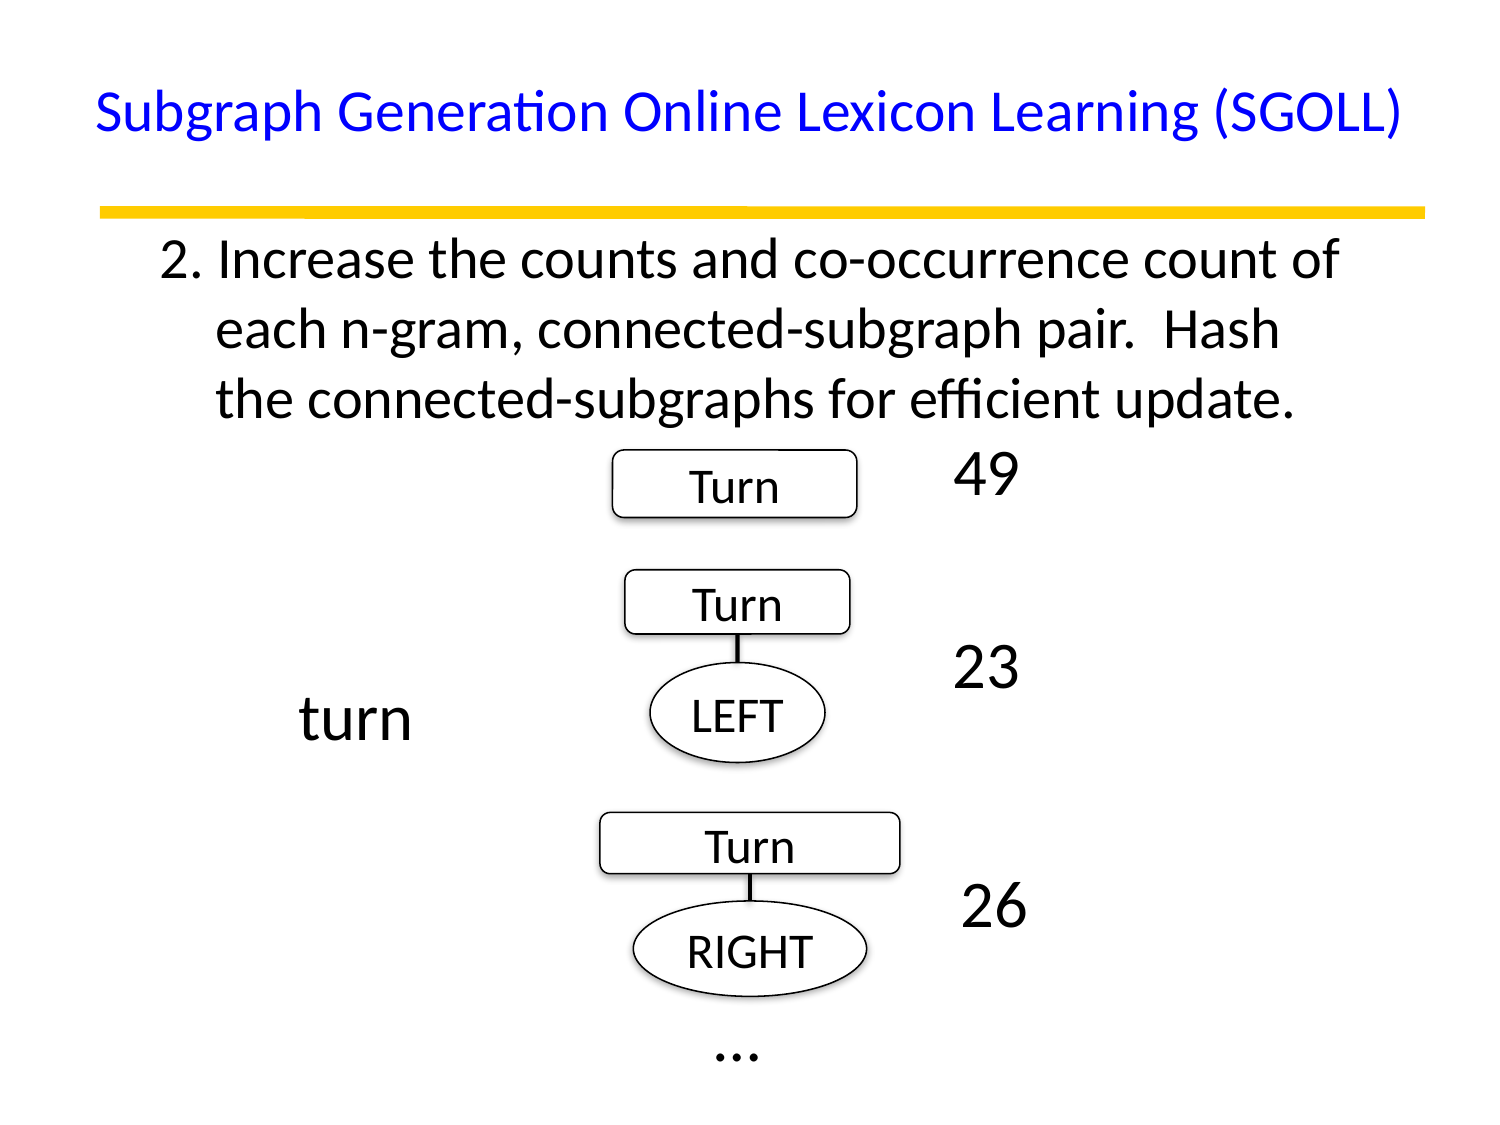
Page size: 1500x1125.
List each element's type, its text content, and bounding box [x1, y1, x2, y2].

text_box 26 [946, 852, 1113, 948]
text_box 2. Increase the counts and co-occurrence count of each n-gram, connected-subgraph pair. Hash the connected-subgraphs for efficient update. [145, 212, 1371, 438]
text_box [624, 569, 851, 763]
text_box Subgraph Generation Online Lexicon Learning (SGOLL) [74, 37, 1425, 179]
text_box Turn [611, 449, 858, 519]
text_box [599, 812, 901, 997]
text_box turn [283, 666, 450, 762]
text_box … [699, 1005, 841, 1083]
text_box 49 [938, 421, 1105, 517]
text_box 23 [937, 614, 1105, 710]
